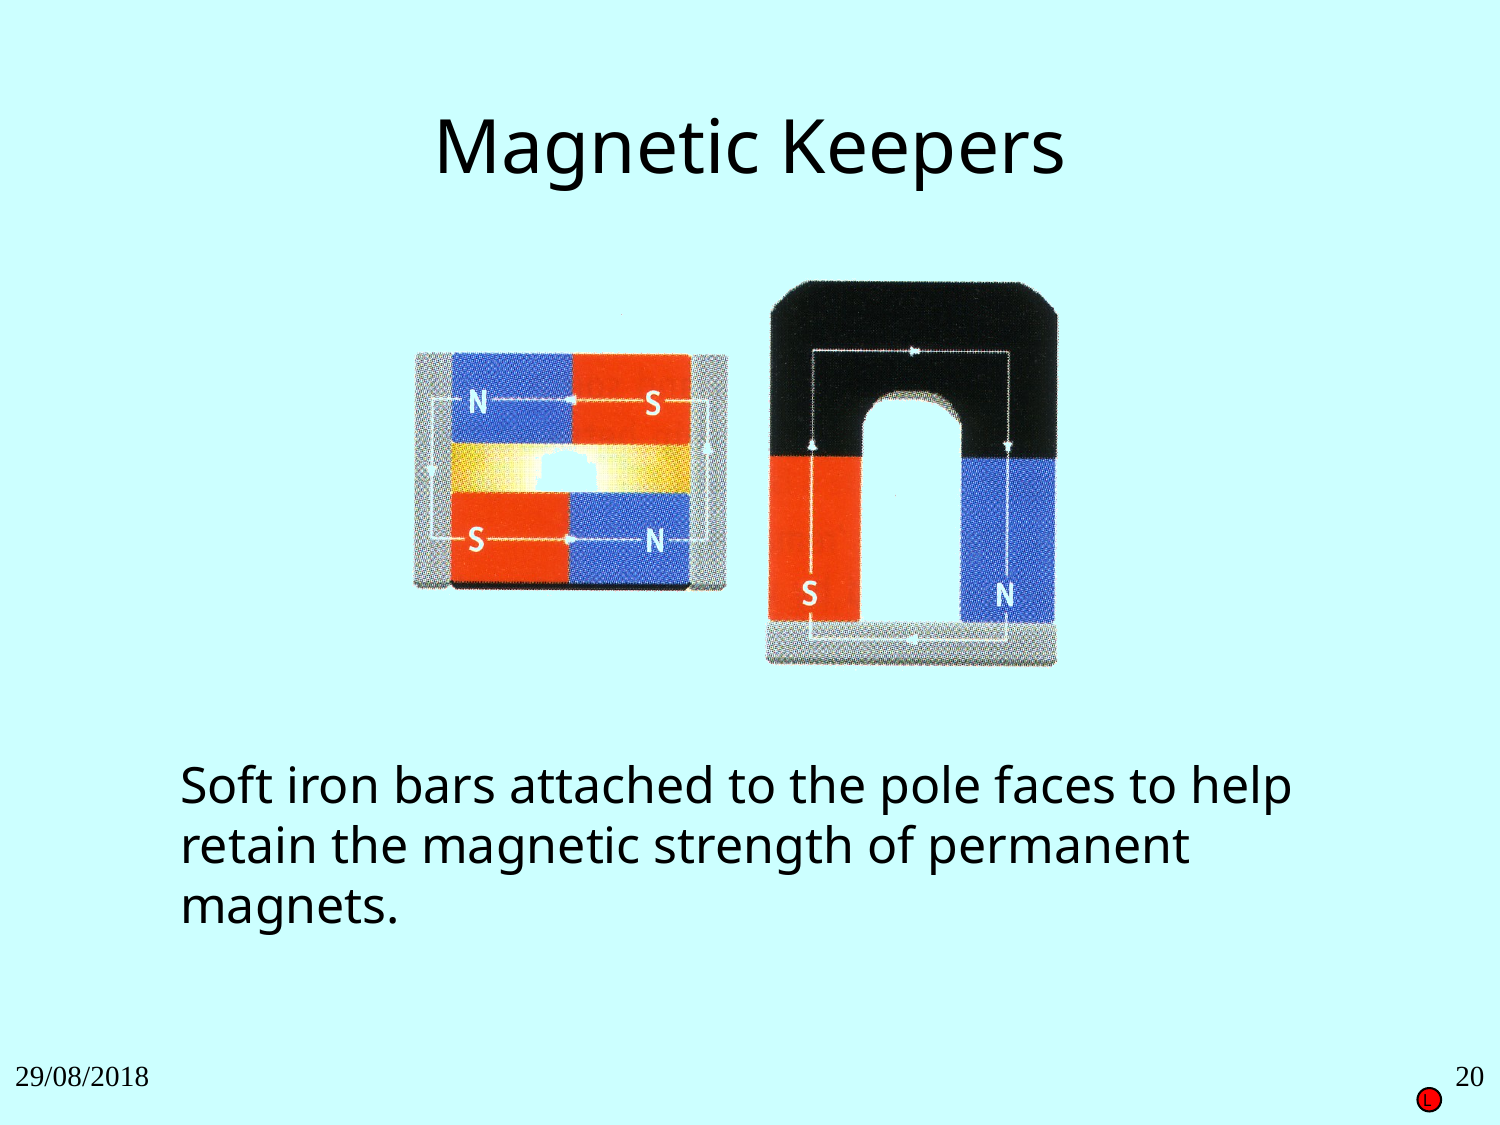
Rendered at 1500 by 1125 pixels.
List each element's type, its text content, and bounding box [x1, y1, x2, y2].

text_box Magnetic Keepers [159, 91, 1341, 196]
text_box Soft iron bars attached to the pole faces to help retain the magnetic strength of permanent magnets. [165, 745, 1347, 941]
picture [395, 255, 1105, 686]
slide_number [0, 1050, 313, 1125]
text_box L [1417, 1088, 1442, 1112]
slide_number 20 [1187, 1050, 1500, 1125]
